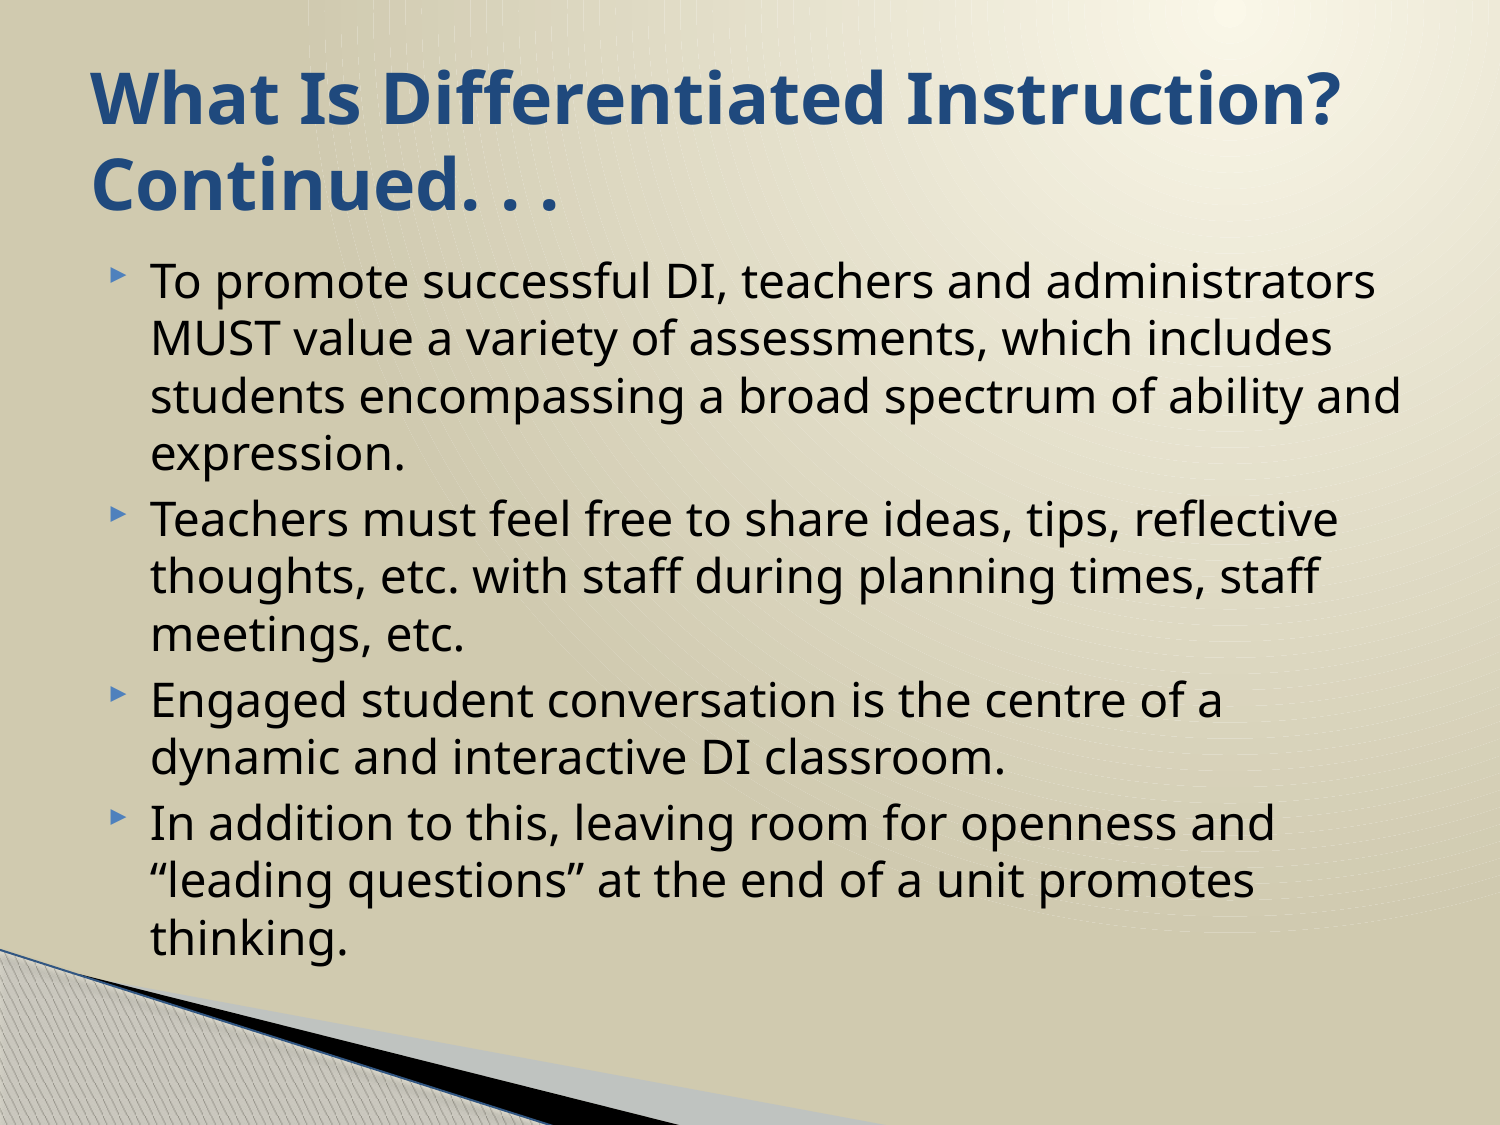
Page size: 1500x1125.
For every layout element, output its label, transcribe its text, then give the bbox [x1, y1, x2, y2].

list To promote successful DI, teachers and administrators MUST value a variety of assessments, which includes students encompassing a broad spectrum of ability and expression. Teachers must feel free to share ideas, tips, reflective thoughts, etc. with staff during planning times, staff meetings, etc. Engaged student conversation is the centre of a dynamic and interactive DI classroom. In addition to this, leaving room for openness and “leading questions” at the end of a unit promotes thinking. [74, 242, 1426, 986]
title What Is Differentiated Instruction? Continued. . . [75, 45, 1425, 233]
